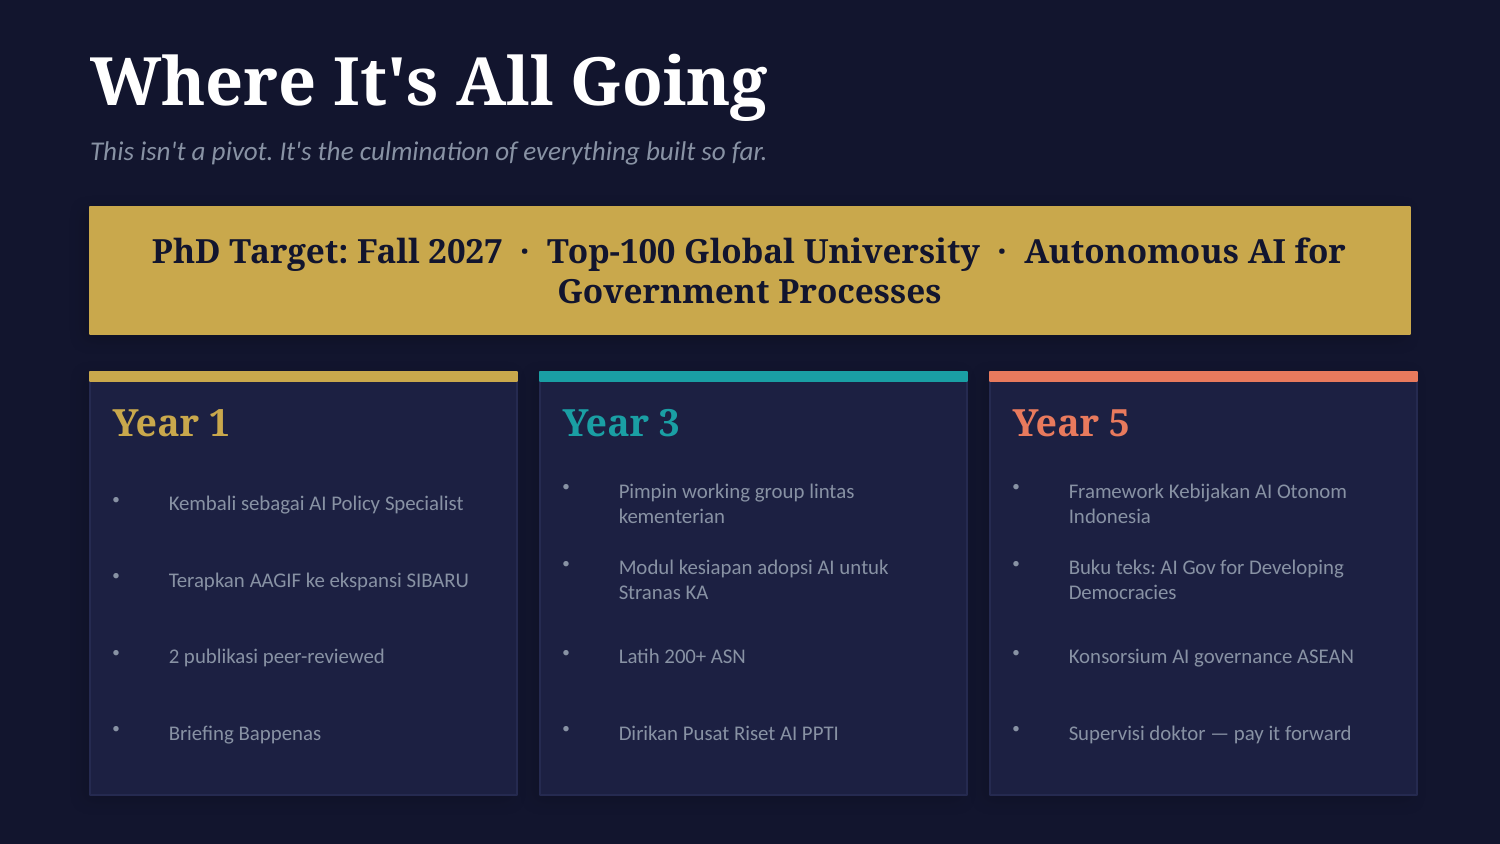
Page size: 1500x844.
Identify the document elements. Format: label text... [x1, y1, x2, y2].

text_box Pimpin working group lintas kementerian [562, 467, 953, 537]
text_box Year 5 [1012, 390, 1395, 453]
text_box Latih 200+ ASN [562, 620, 953, 690]
text_box Terapkan AAGIF ke ekspansi SIBARU [112, 544, 503, 614]
text_box [540, 371, 968, 381]
text_box This isn't a pivot. It's the culmination of everything built so far. [89, 127, 1410, 173]
text_box Briefing Bappenas [112, 697, 503, 767]
text_box Year 3 [562, 390, 945, 453]
text_box Konsorsium AI governance ASEAN [1012, 620, 1403, 690]
text_box [90, 381, 518, 795]
text_box [90, 371, 518, 381]
text_box Dirikan Pusat Riset AI PPTI [562, 697, 953, 767]
text_box Year 1 [112, 390, 495, 453]
text_box Where It's All Going [89, 37, 1410, 120]
text_box [990, 381, 1418, 795]
text_box Supervisi doktor — pay it forward [1012, 697, 1403, 767]
text_box 2 publikasi peer-reviewed [112, 620, 503, 690]
text_box [540, 381, 968, 795]
text_box Kembali sebagai AI Policy Specialist [112, 467, 503, 537]
text_box [89, 206, 1410, 335]
text_box Modul kesiapan adopsi AI untuk Stranas KA [562, 544, 953, 614]
text_box [990, 371, 1418, 381]
text_box Framework Kebijakan AI Otonom Indonesia [1012, 467, 1403, 537]
text_box PhD Target: Fall 2027 · Top-100 Global University · Autonomous AI for Government Processes [104, 217, 1395, 323]
text_box Buku teks: AI Gov for Developing Democracies [1012, 544, 1403, 614]
